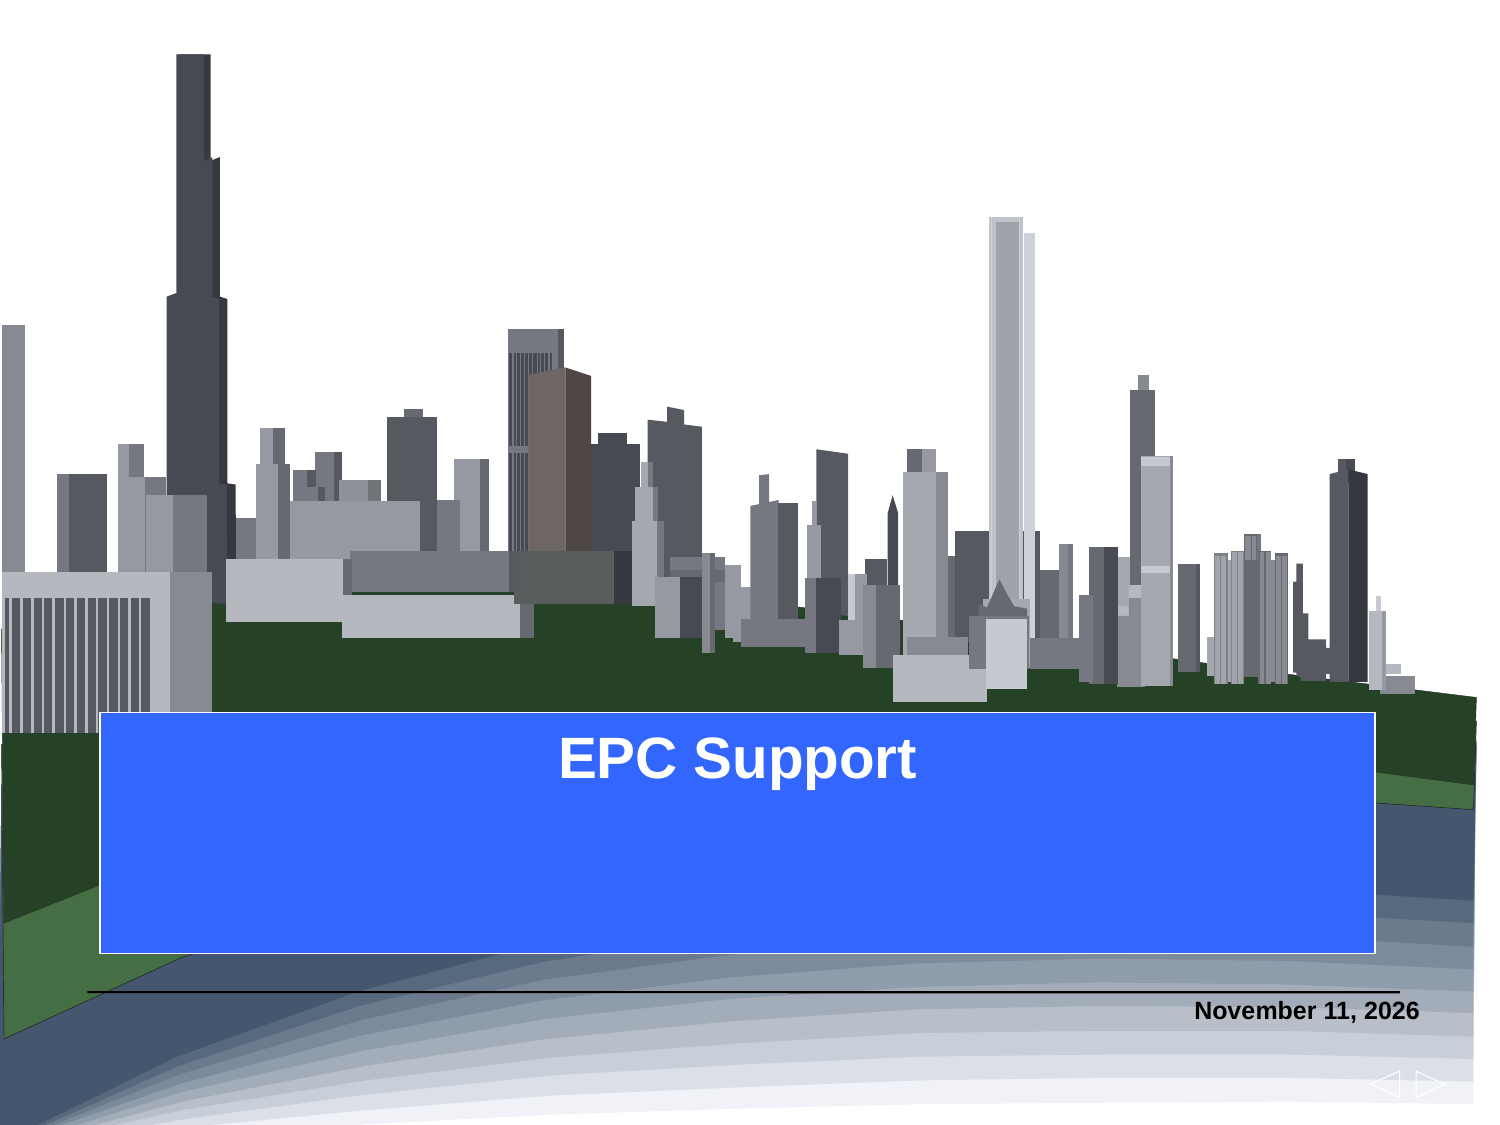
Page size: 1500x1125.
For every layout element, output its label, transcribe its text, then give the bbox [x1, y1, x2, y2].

title EPC Support [99, 712, 1376, 954]
